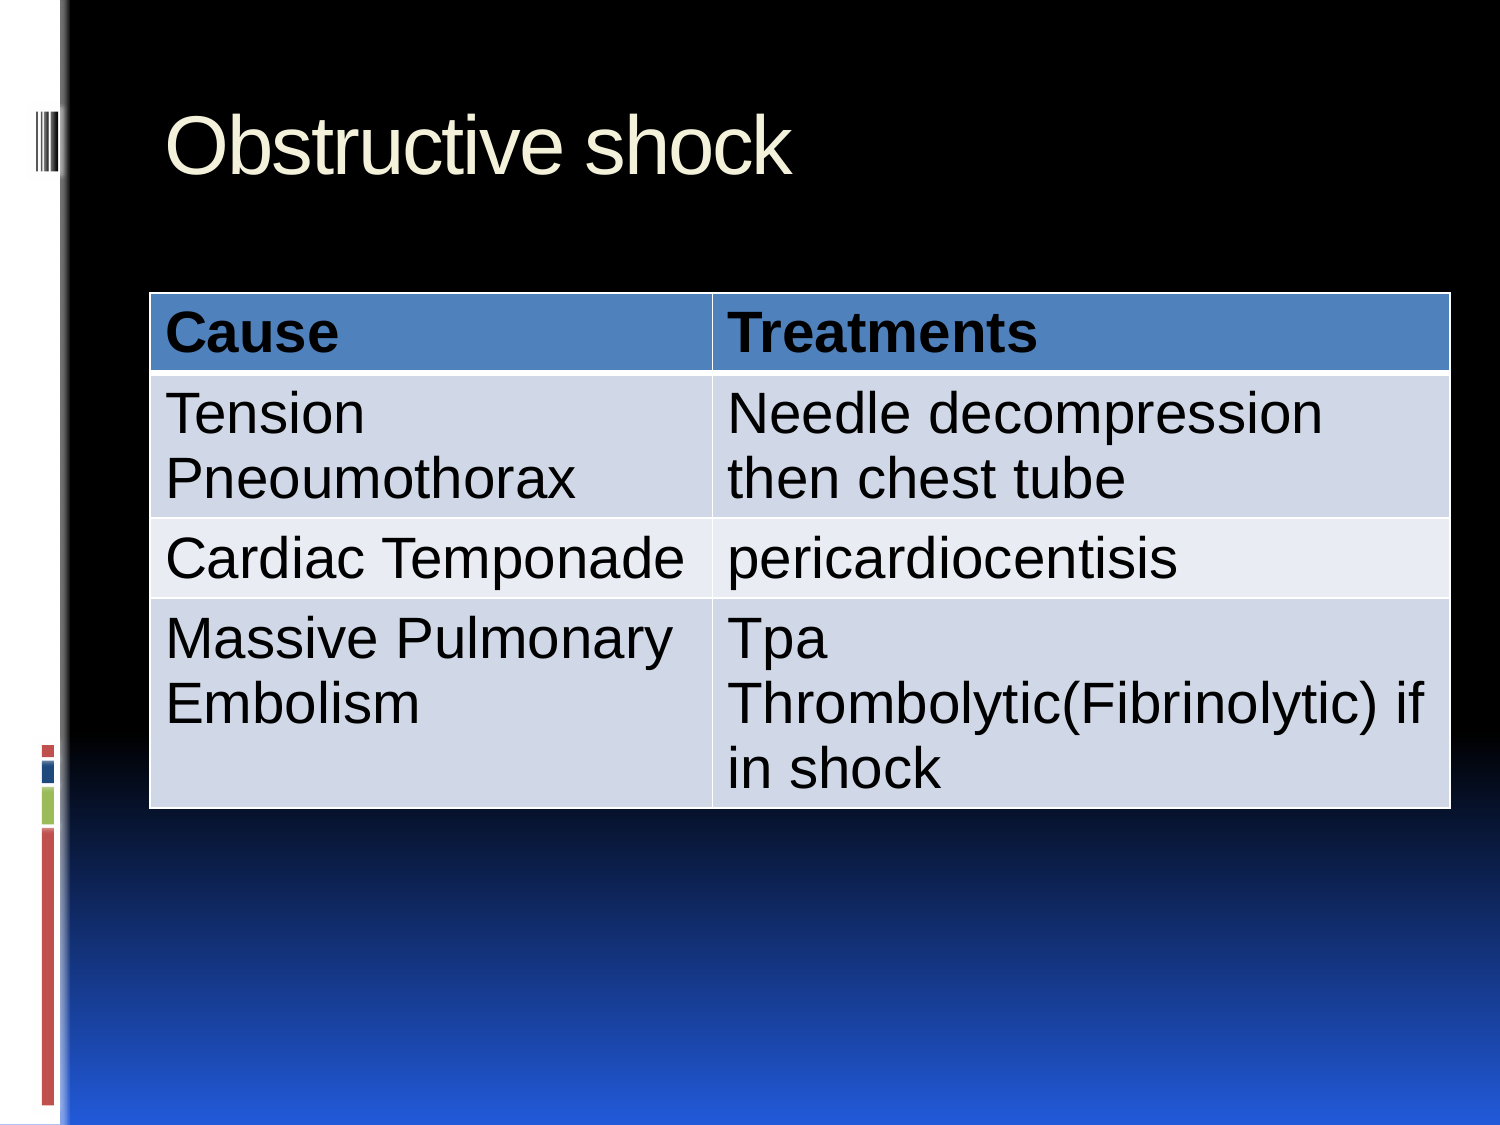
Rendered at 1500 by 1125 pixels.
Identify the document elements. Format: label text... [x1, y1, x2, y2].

table_cell Cardiac Temponade [151, 519, 712, 597]
table_cell Tension Pneoumothorax [151, 376, 712, 517]
table_cell pericardiocentisis [713, 519, 1449, 597]
table_cell Needle decompression then chest tube [713, 376, 1449, 517]
table_cell Massive Pulmonary Embolism [151, 599, 712, 807]
table_header Treatments [713, 294, 1449, 370]
table_cell Tpa Thrombolytic(Fibrinolytic) if in shock [713, 599, 1449, 807]
table_header Cause [151, 294, 712, 370]
title Obstructive shock [150, 84, 1425, 235]
